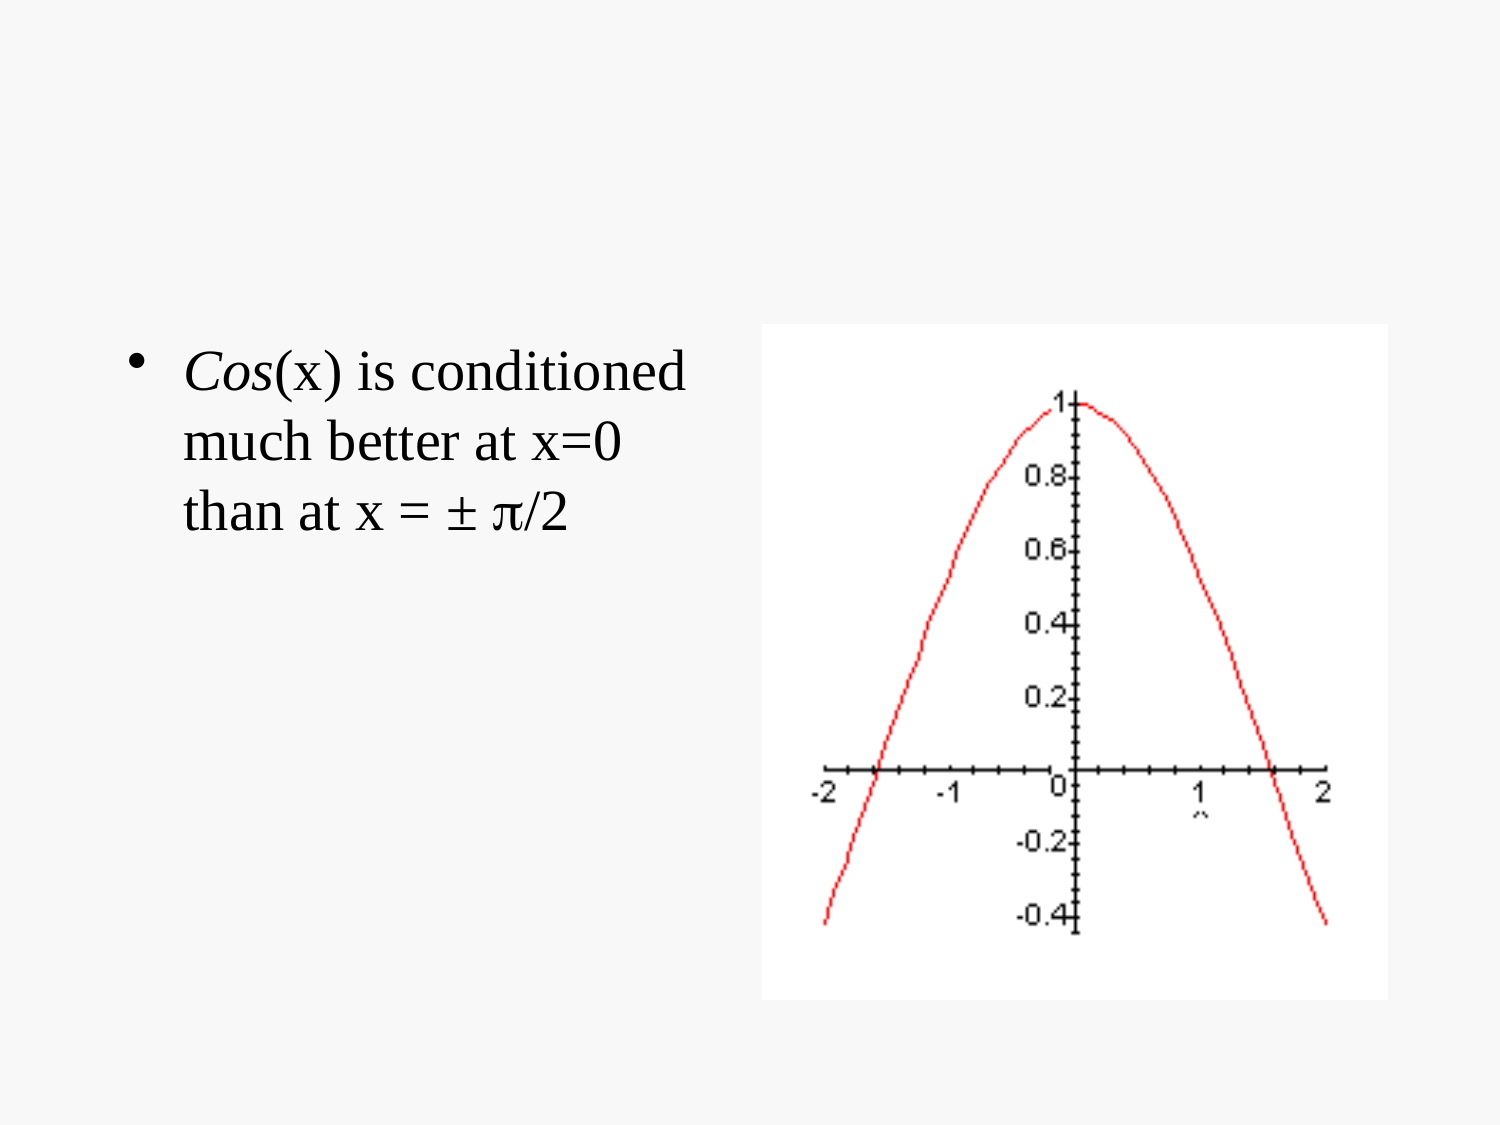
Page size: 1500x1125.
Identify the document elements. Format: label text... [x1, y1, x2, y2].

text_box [762, 324, 1388, 1001]
list Cos(x) is conditioned much better at x=0 than at x = ± /2 [112, 324, 738, 1001]
